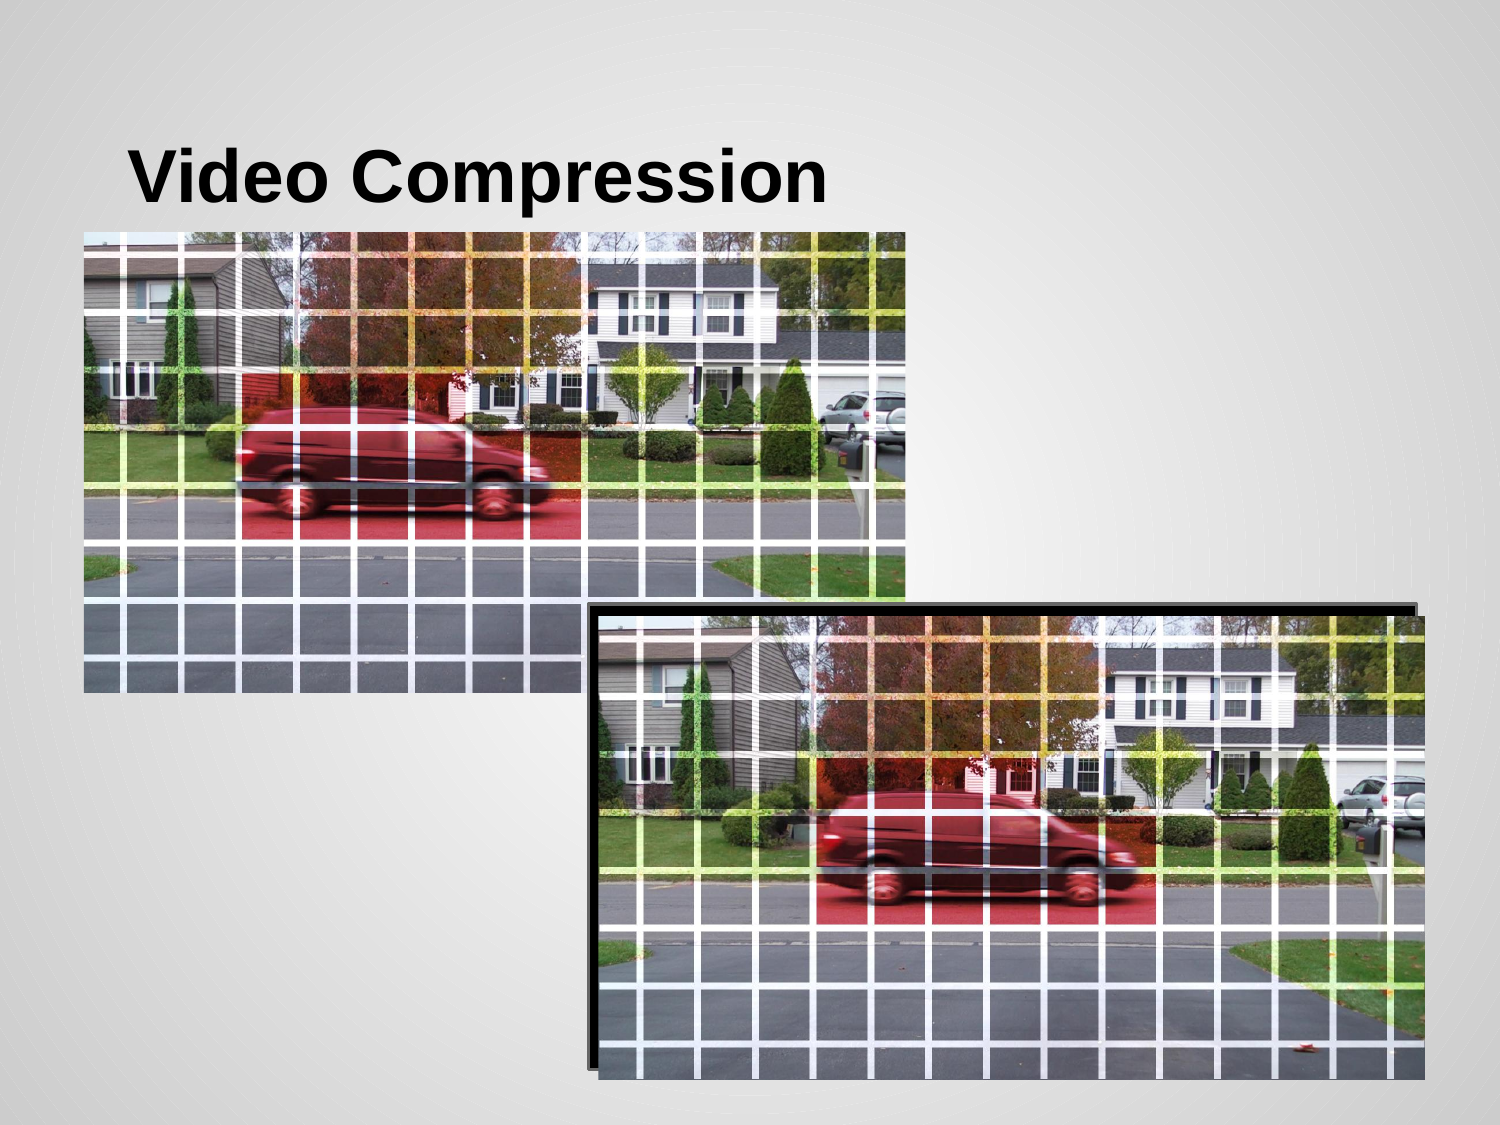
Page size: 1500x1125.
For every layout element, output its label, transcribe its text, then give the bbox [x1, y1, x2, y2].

text_box [598, 616, 1425, 1080]
text_box [588, 604, 1417, 1070]
title Video Compression [75, 14, 1425, 233]
text_box [83, 232, 906, 693]
